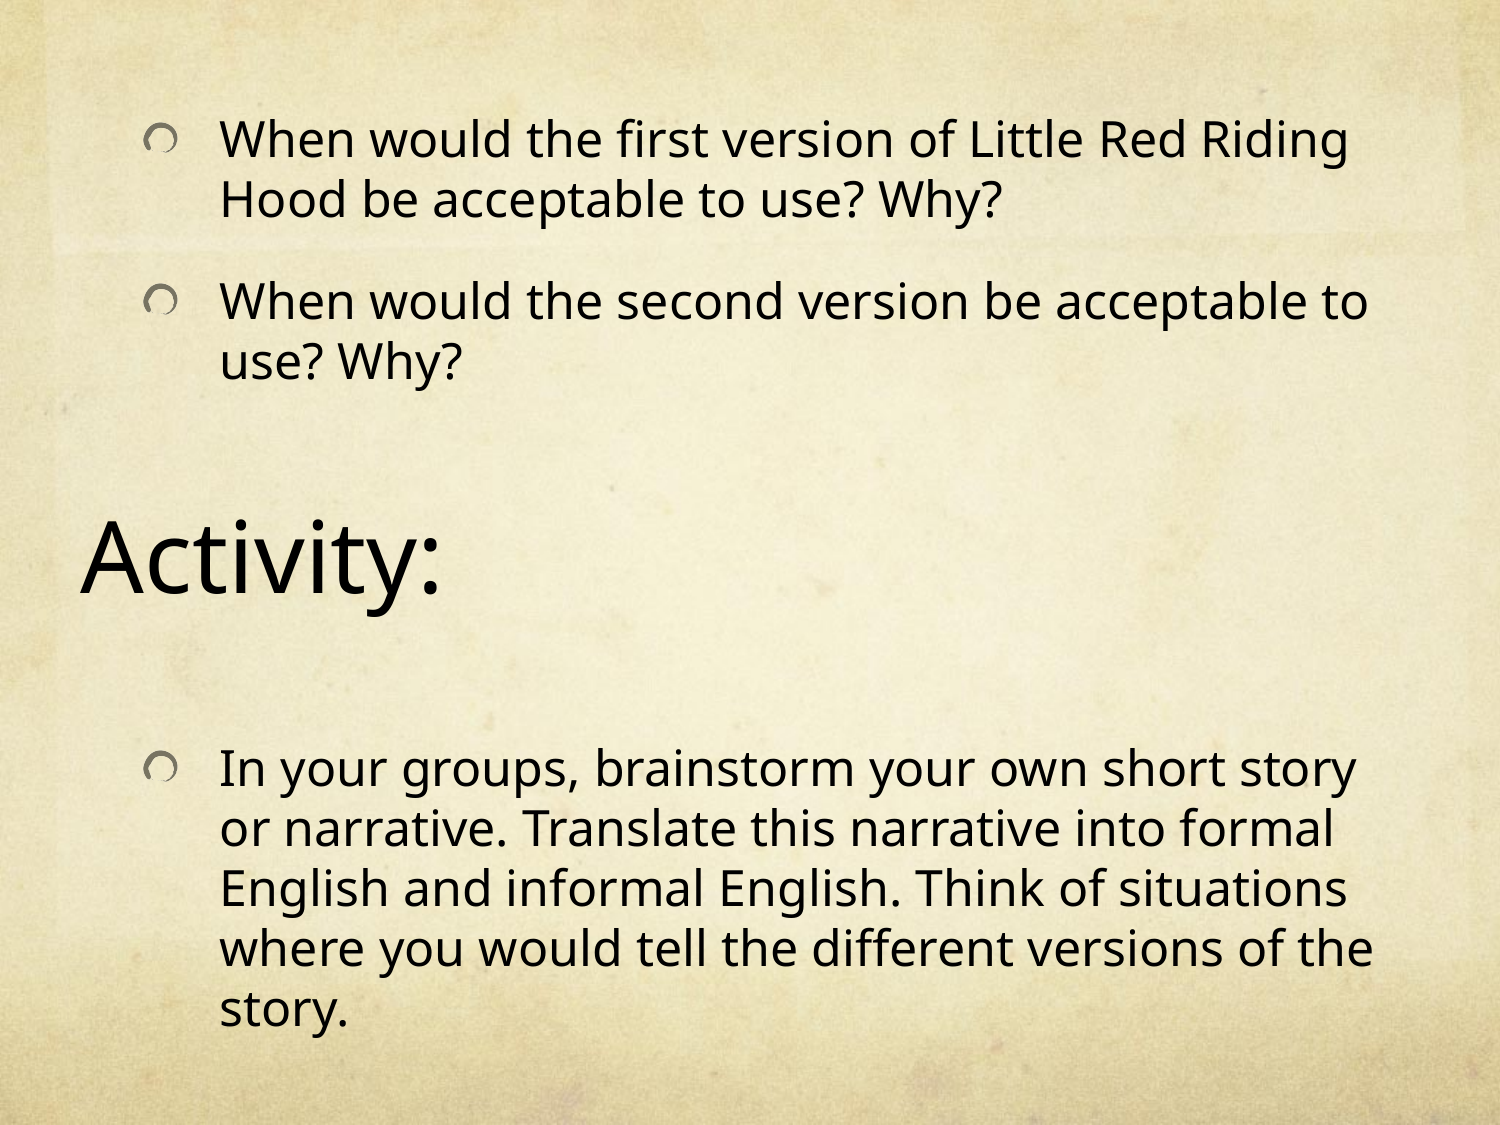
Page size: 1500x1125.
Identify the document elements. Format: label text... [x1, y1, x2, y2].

text_box Activity: [66, 486, 766, 621]
list When would the first version of Little Red Riding Hood be acceptable to use? Why? When would the second version be acceptable to use? Why? In your groups, brainstorm your own short story or narrative. Translate this narrative into formal English and informal English. Think of situations where you would tell the different versions of the story. [128, 100, 1425, 966]
picture [0, 0, 1500, 1125]
